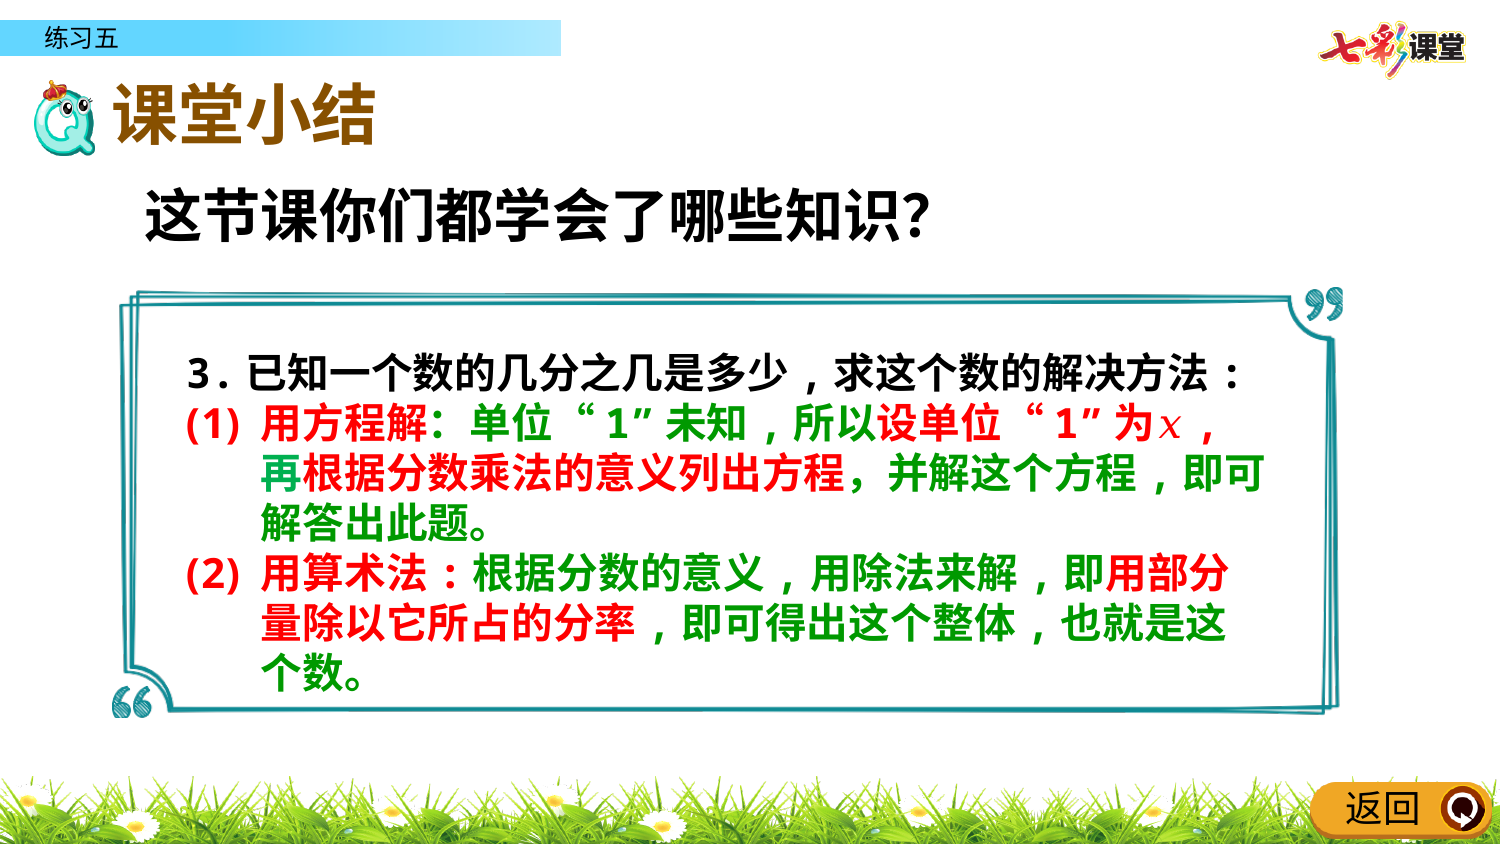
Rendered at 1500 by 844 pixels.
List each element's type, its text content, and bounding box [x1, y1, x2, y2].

text_box 这节课你们都学会了哪些知识？ [133, 173, 972, 255]
text_box 课堂小结 [100, 67, 404, 159]
picture [0, 776, 1500, 844]
picture [111, 287, 1343, 718]
picture [1316, 20, 1468, 80]
picture [34, 80, 96, 156]
